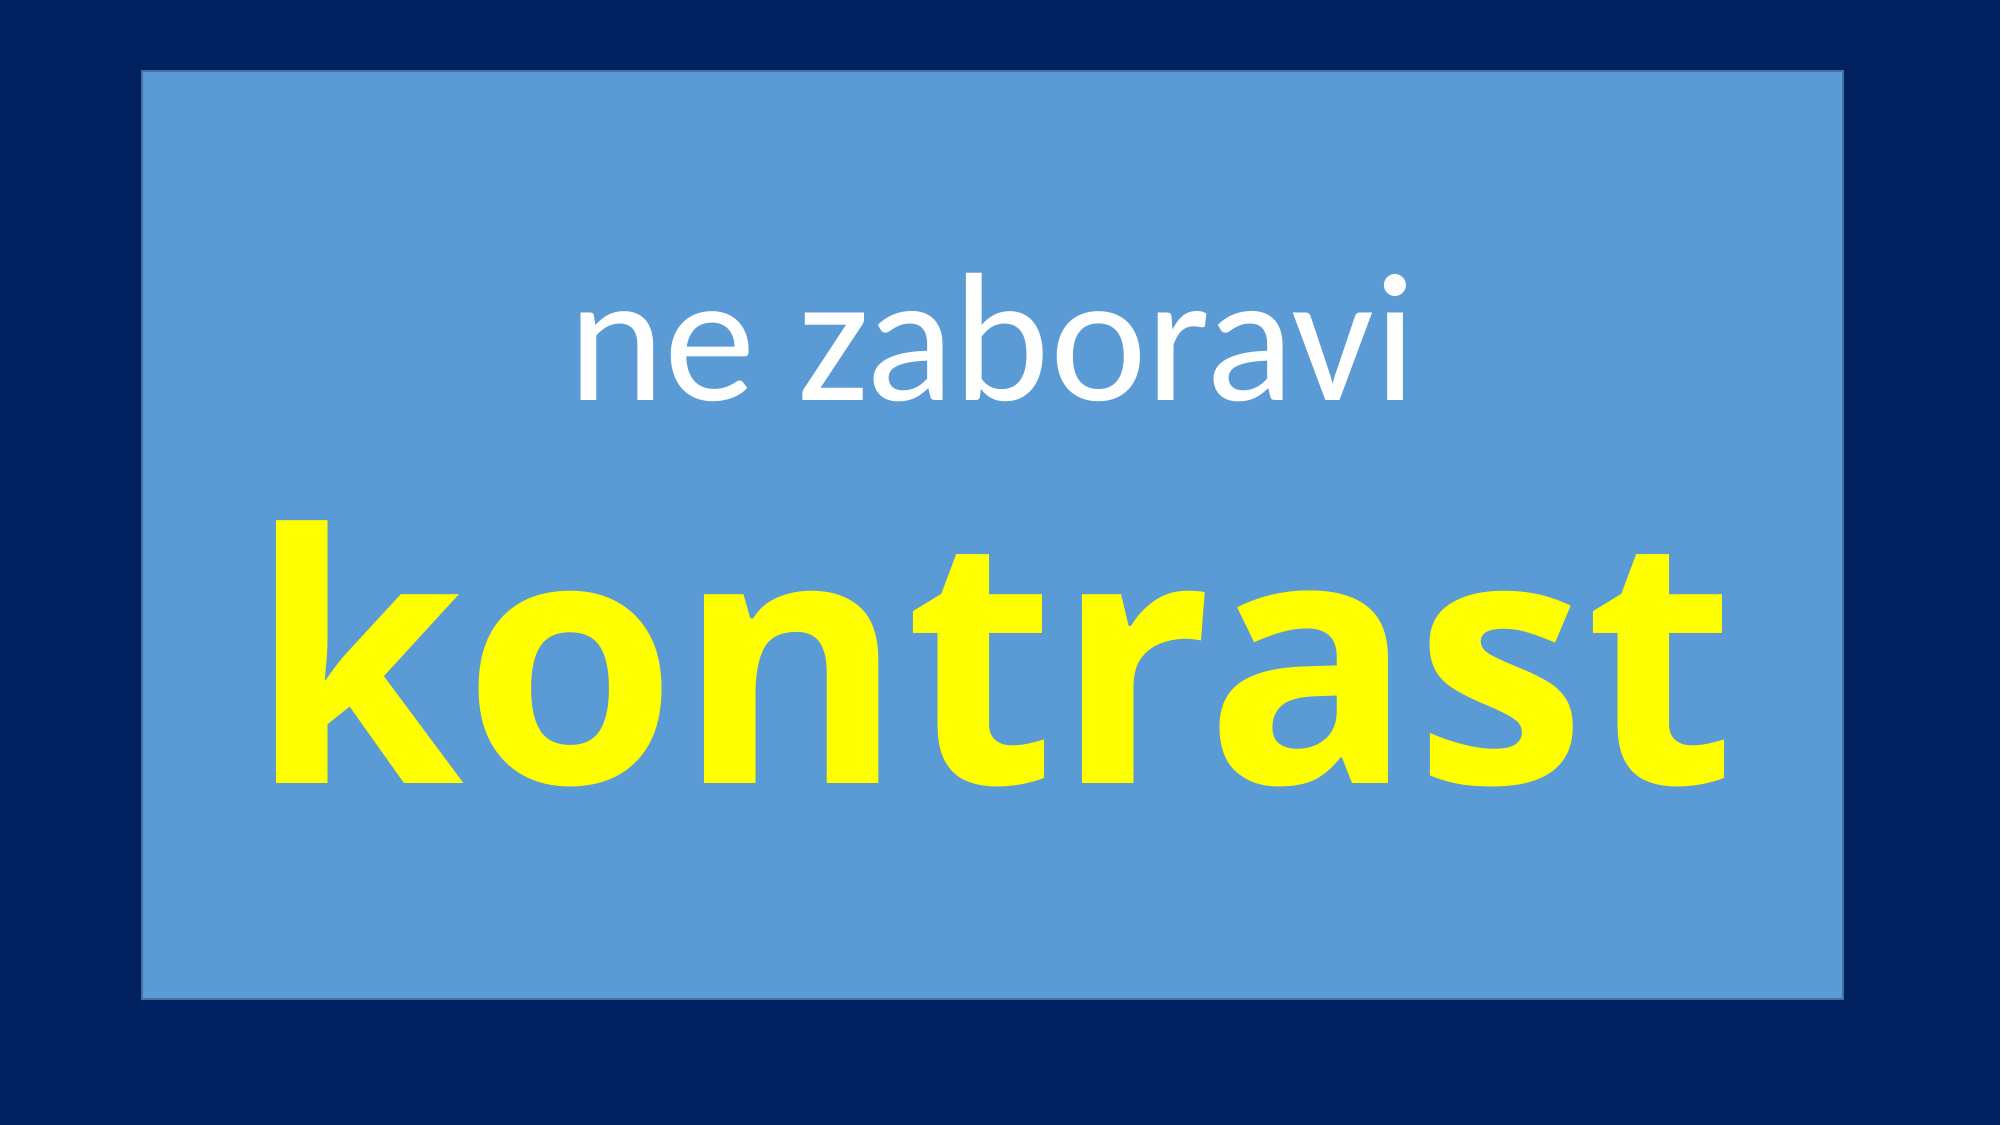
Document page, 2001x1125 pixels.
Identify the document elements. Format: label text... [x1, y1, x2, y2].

text_box ne zaboravi kontrast [141, 70, 1844, 1000]
